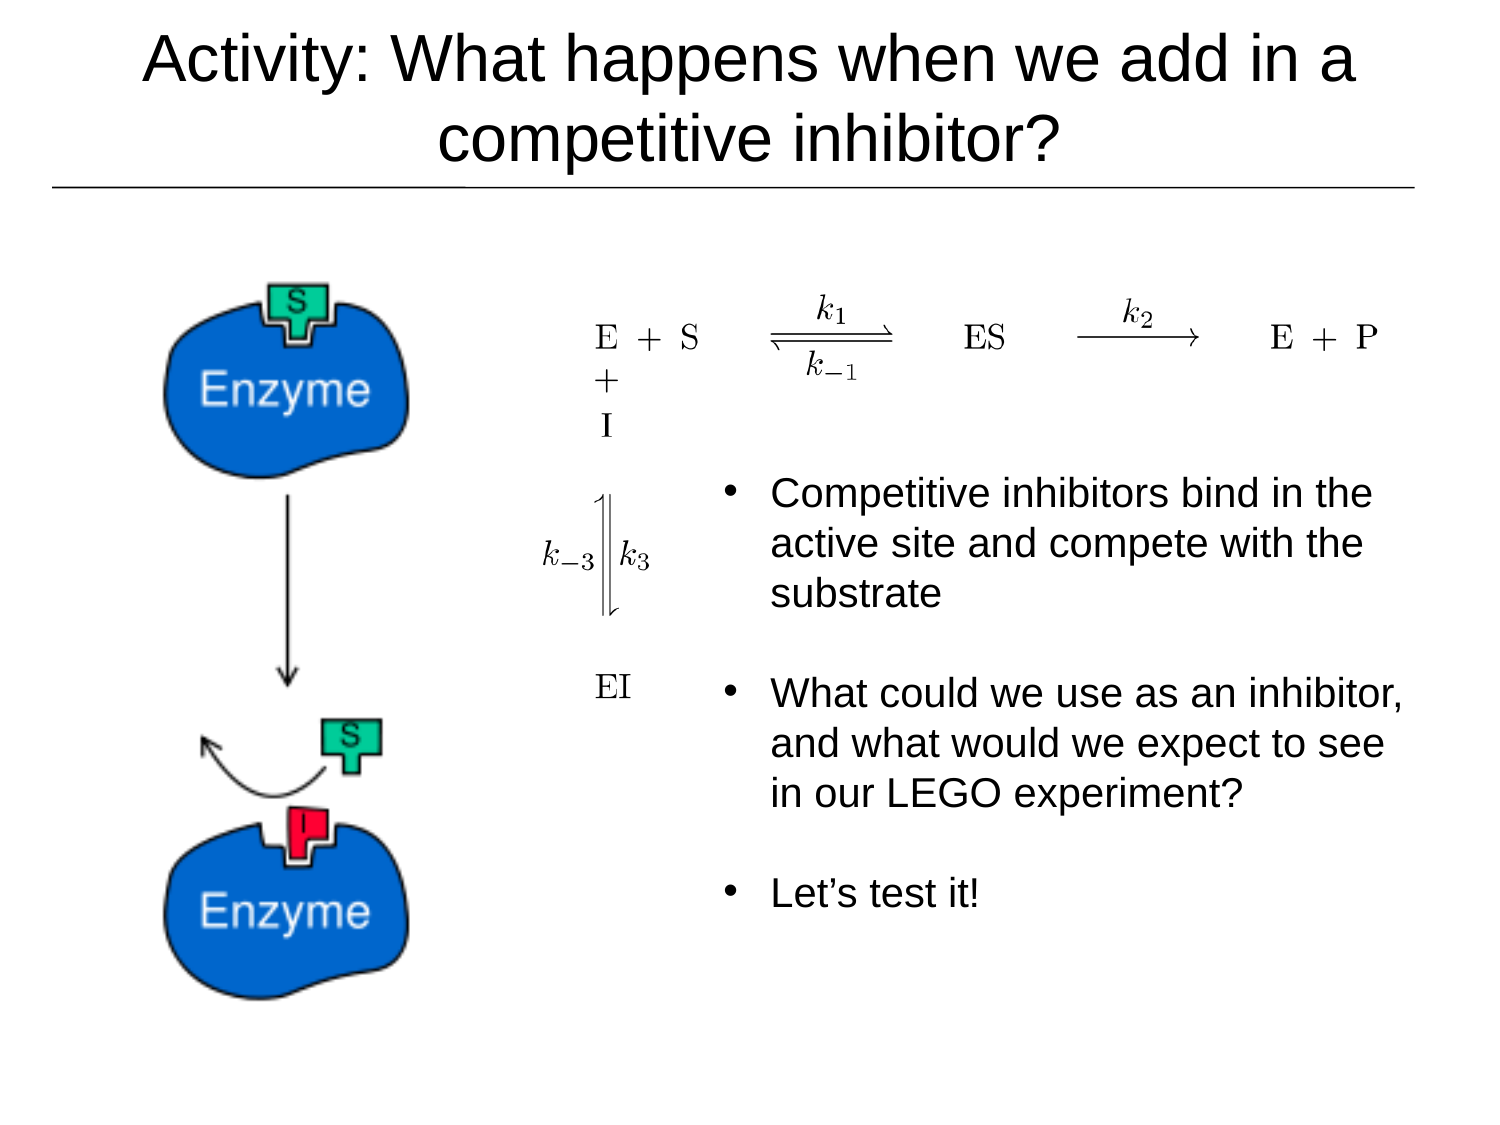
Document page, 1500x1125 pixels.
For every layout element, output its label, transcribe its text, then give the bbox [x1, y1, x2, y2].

picture [516, 264, 1415, 759]
text_box Competitive inhibitors bind in the active site and compete with the substrate What could we use as an inhibitor, and what would we expect to see in our LEGO experiment? Let’s test it! [708, 457, 1437, 923]
text_box Activity: What happens when we add in a competitive inhibitor? [0, 7, 1500, 183]
picture [108, 263, 466, 1021]
